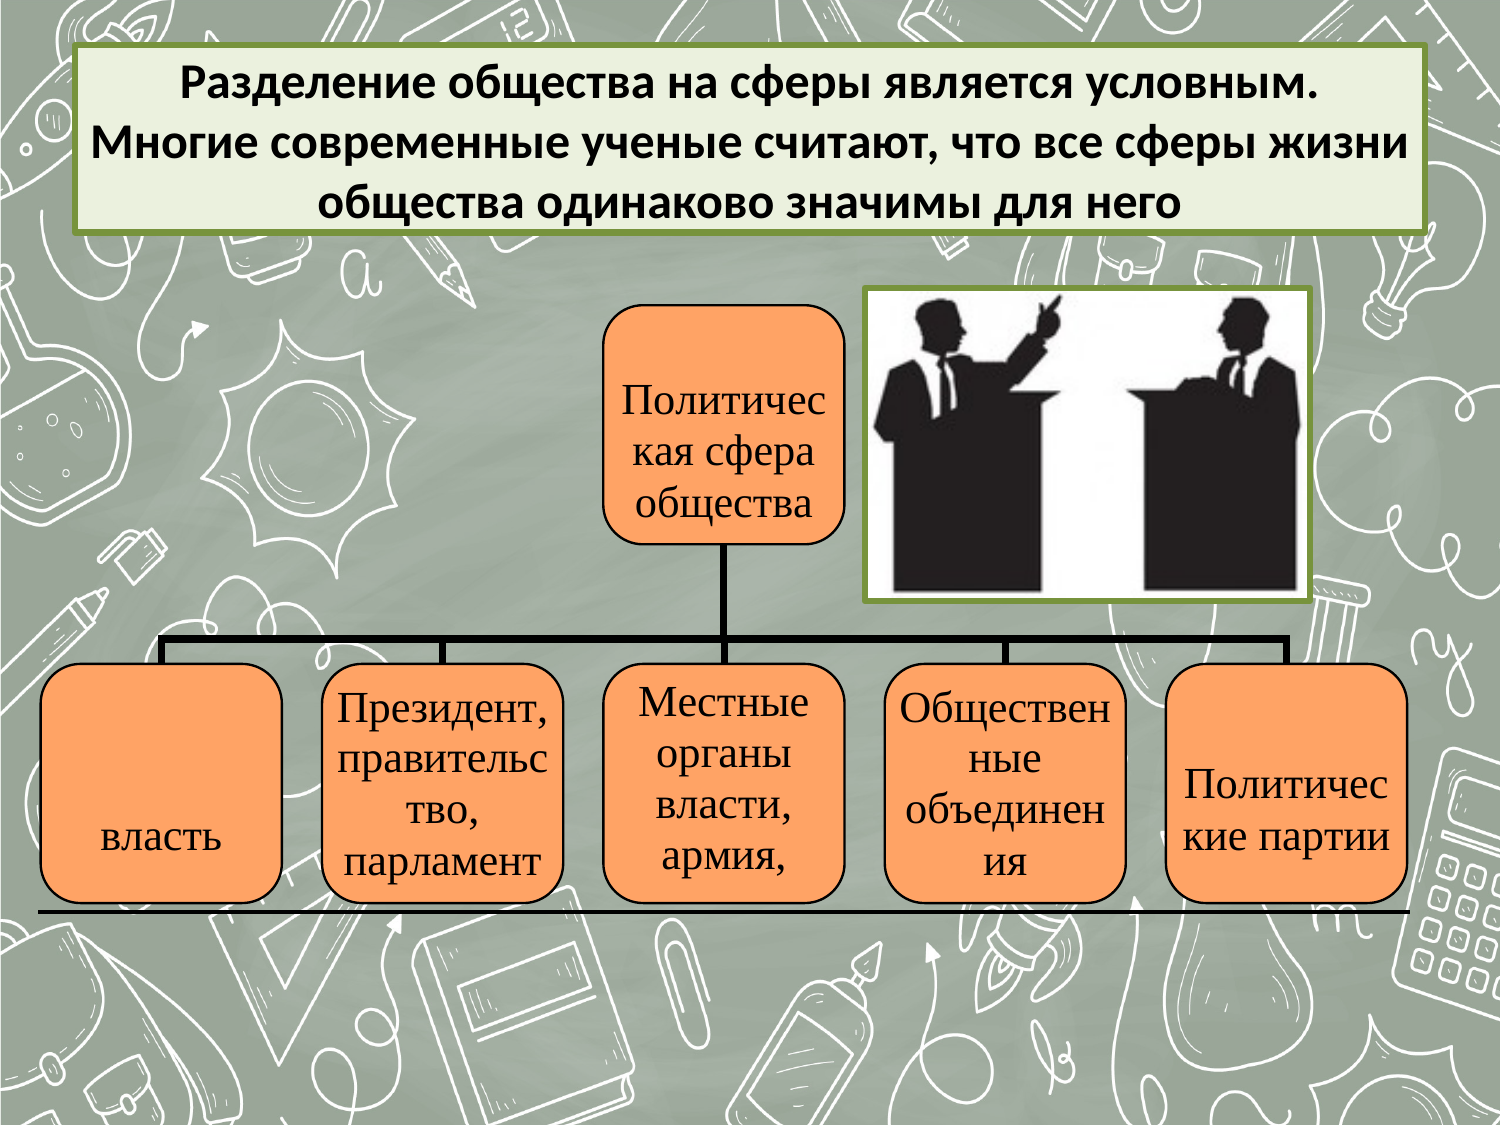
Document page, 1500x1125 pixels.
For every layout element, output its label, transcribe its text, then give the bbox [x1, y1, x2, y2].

title Разделение общества на сферы является условным. Многие современные ученые считают, что все сферы жизни общества одинаково значимы для него [75, 45, 1425, 233]
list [38, 302, 1500, 918]
picture [867, 290, 1308, 599]
